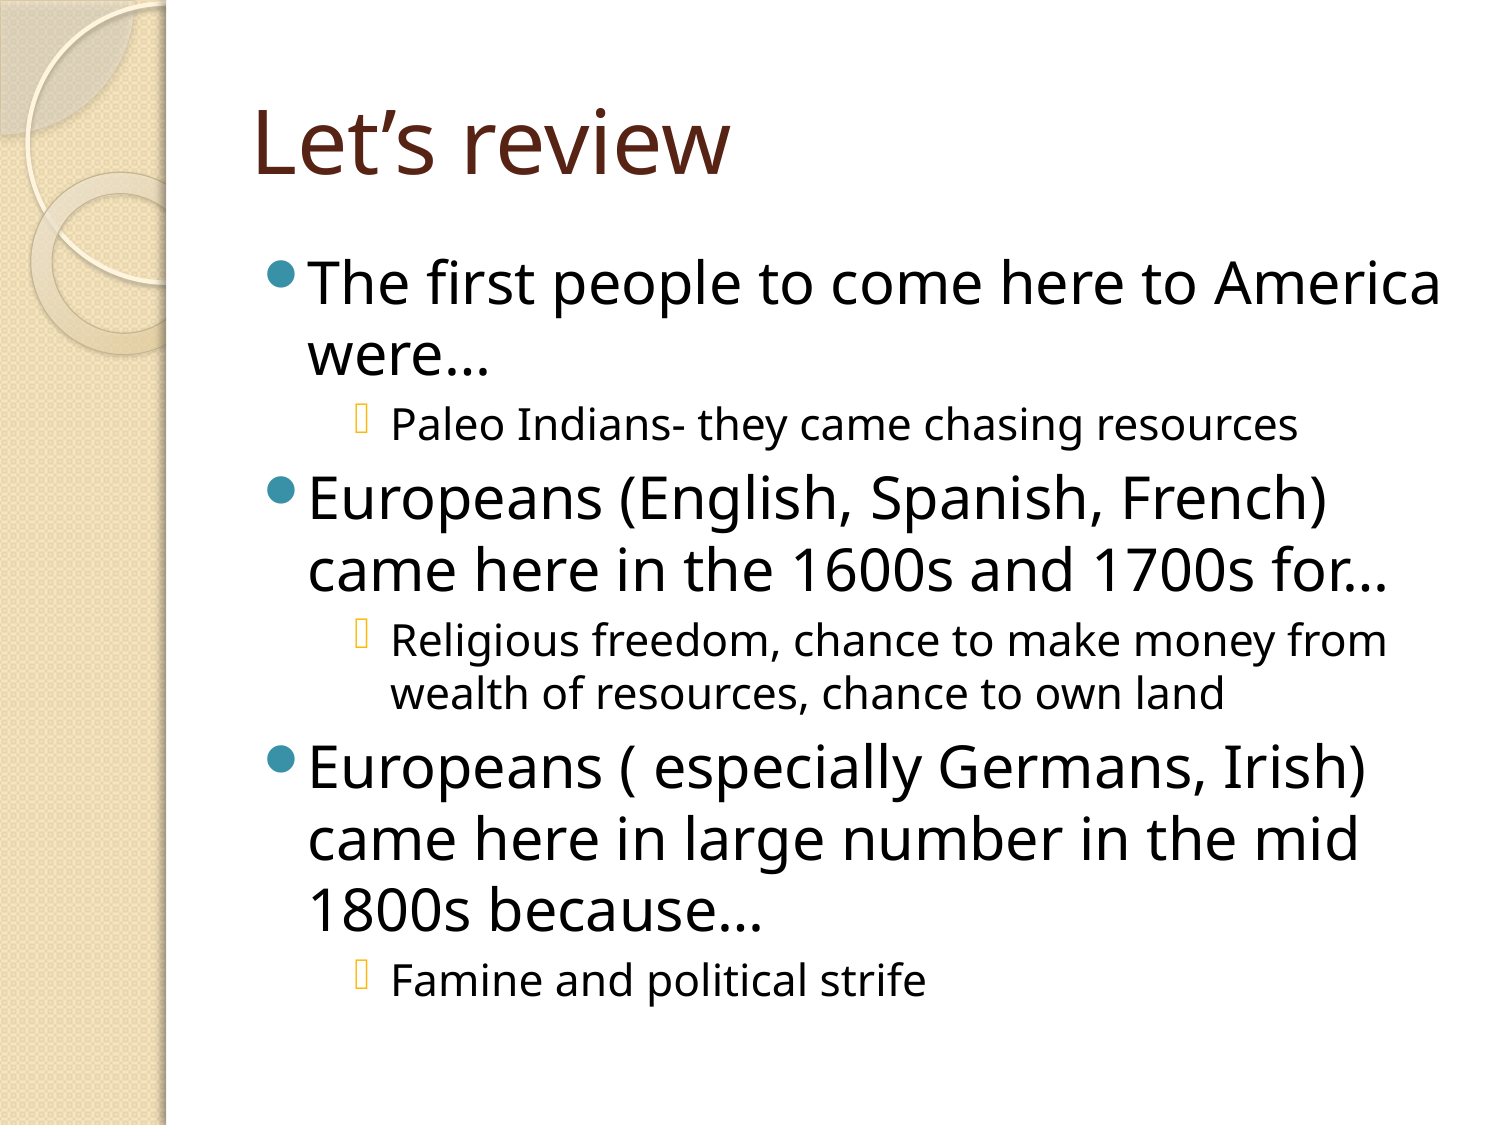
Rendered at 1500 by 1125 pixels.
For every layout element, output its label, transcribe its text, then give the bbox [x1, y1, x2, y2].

list The first people to come here to America were… Paleo Indians- they came chasing resources Europeans (English, Spanish, French) came here in the 1600s and 1700s for… Religious freedom, chance to make money from wealth of resources, chance to own land Europeans ( especially Germans, Irish) came here in large number in the mid 1800s because… Famine and political strife [235, 237, 1466, 1025]
title Let’s review [235, 45, 1466, 233]
